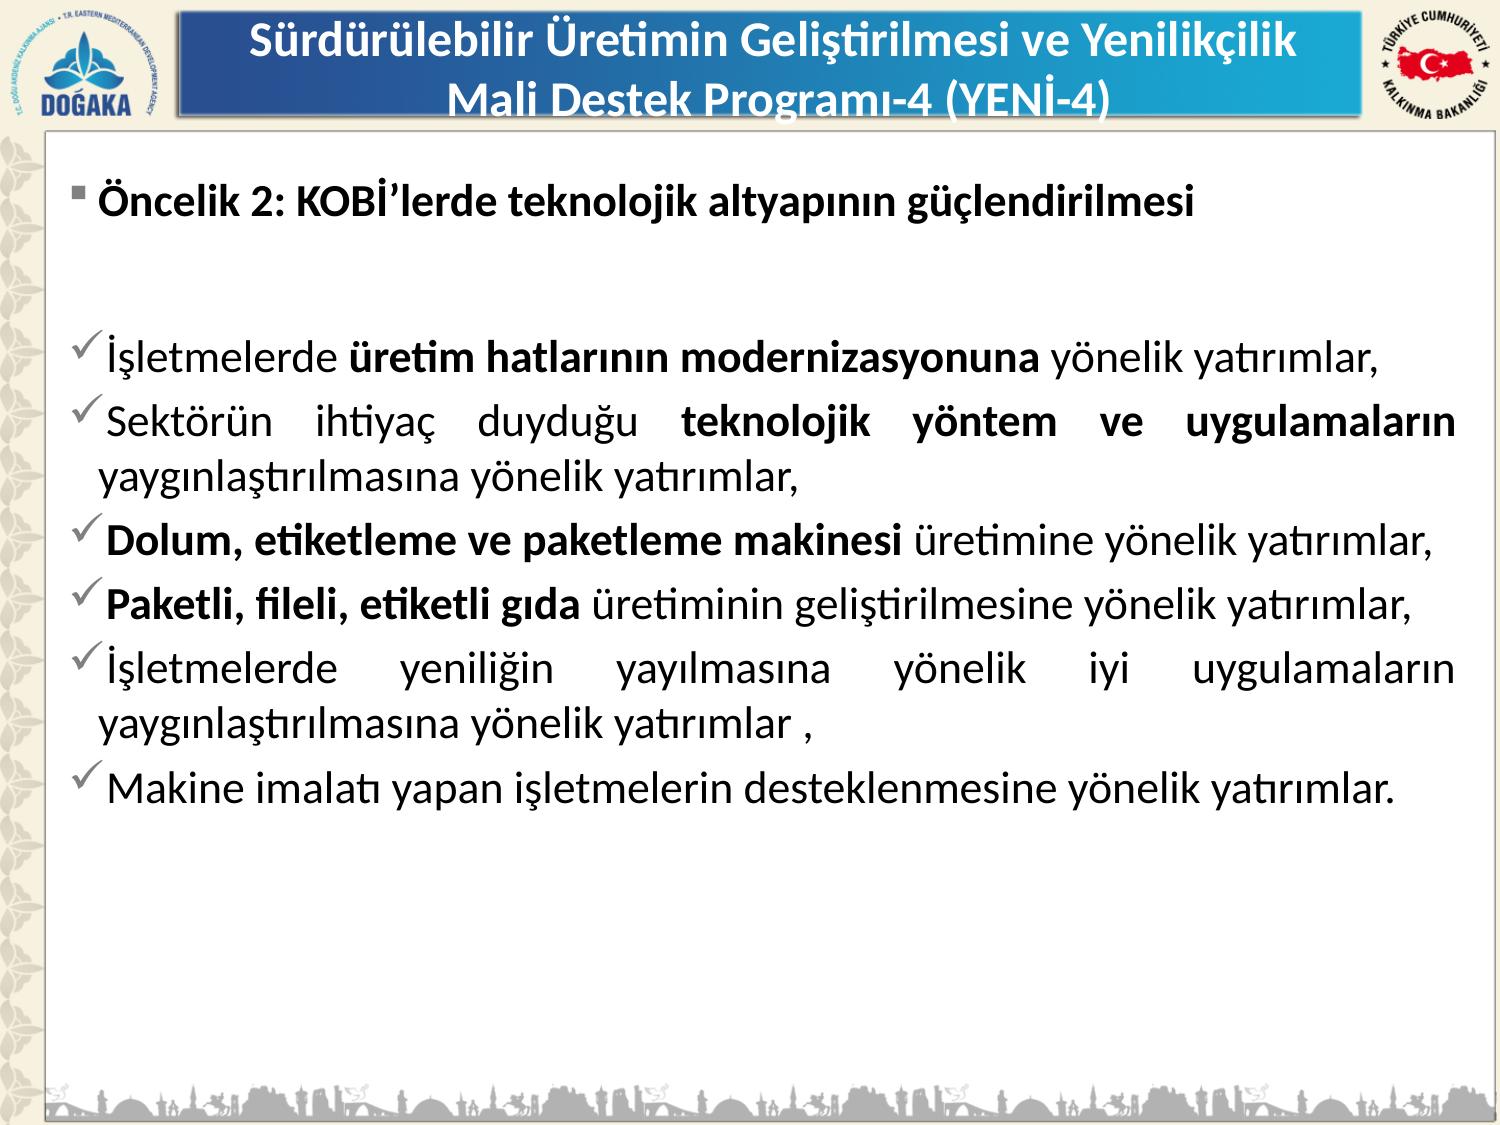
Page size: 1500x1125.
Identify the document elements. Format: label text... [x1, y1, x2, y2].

list Öncelik 2: KOBİ’lerde teknolojik altyapının güçlendirilmesi İşletmelerde üretim hatlarının modernizasyonuna yönelik yatırımlar, Sektörün ihtiyaç duyduğu teknolojik yöntem ve uygulamaların yaygınlaştırılmasına yönelik yatırımlar, Dolum, etiketleme ve paketleme makinesi üretimine yönelik yatırımlar, Paketli, fileli, etiketli gıda üretiminin geliştirilmesine yönelik yatırımlar, İşletmelerde yeniliğin yayılmasına yönelik iyi uygulamaların yaygınlaştırılmasına yönelik yatırımlar , Makine imalatı yapan işletmelerin desteklenmesine yönelik yatırımlar. [53, 125, 1472, 858]
picture [0, 0, 1500, 1125]
text_box Sürdürülebilir Üretimin Geliştirilmesi ve Yenilikçilik Mali Destek Programı-4 (YENİ-4) [147, 0, 1412, 125]
